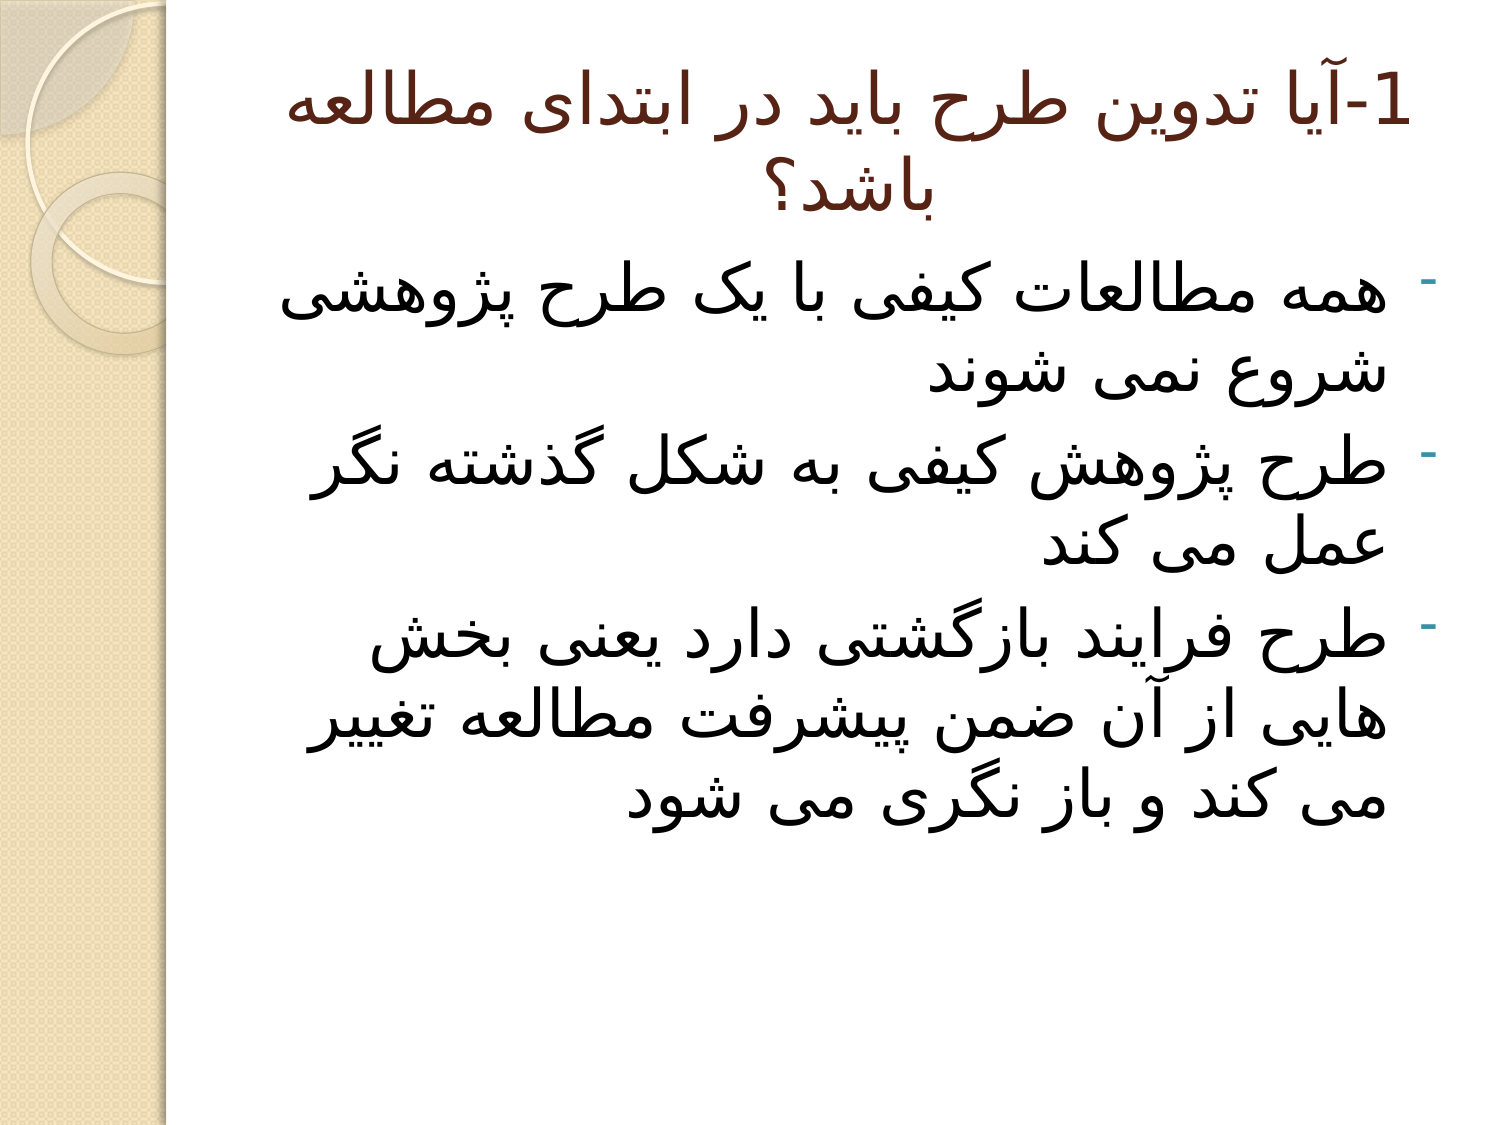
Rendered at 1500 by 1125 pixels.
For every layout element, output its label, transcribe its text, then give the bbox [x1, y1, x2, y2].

title 1-آیا تدوین طرح باید در ابتدای مطالعه باشد؟ [235, 45, 1466, 233]
list همه مطالعات کیفی با یک طرح پژوهشی شروع نمی شوند طرح پژوهش کیفی به شکل گذشته نگر عمل می کند طرح فرایند بازگشتی دارد یعنی بخش هایی از آن ضمن پیشرفت مطالعه تغییر می کند و باز نگری می شود [235, 237, 1466, 1025]
